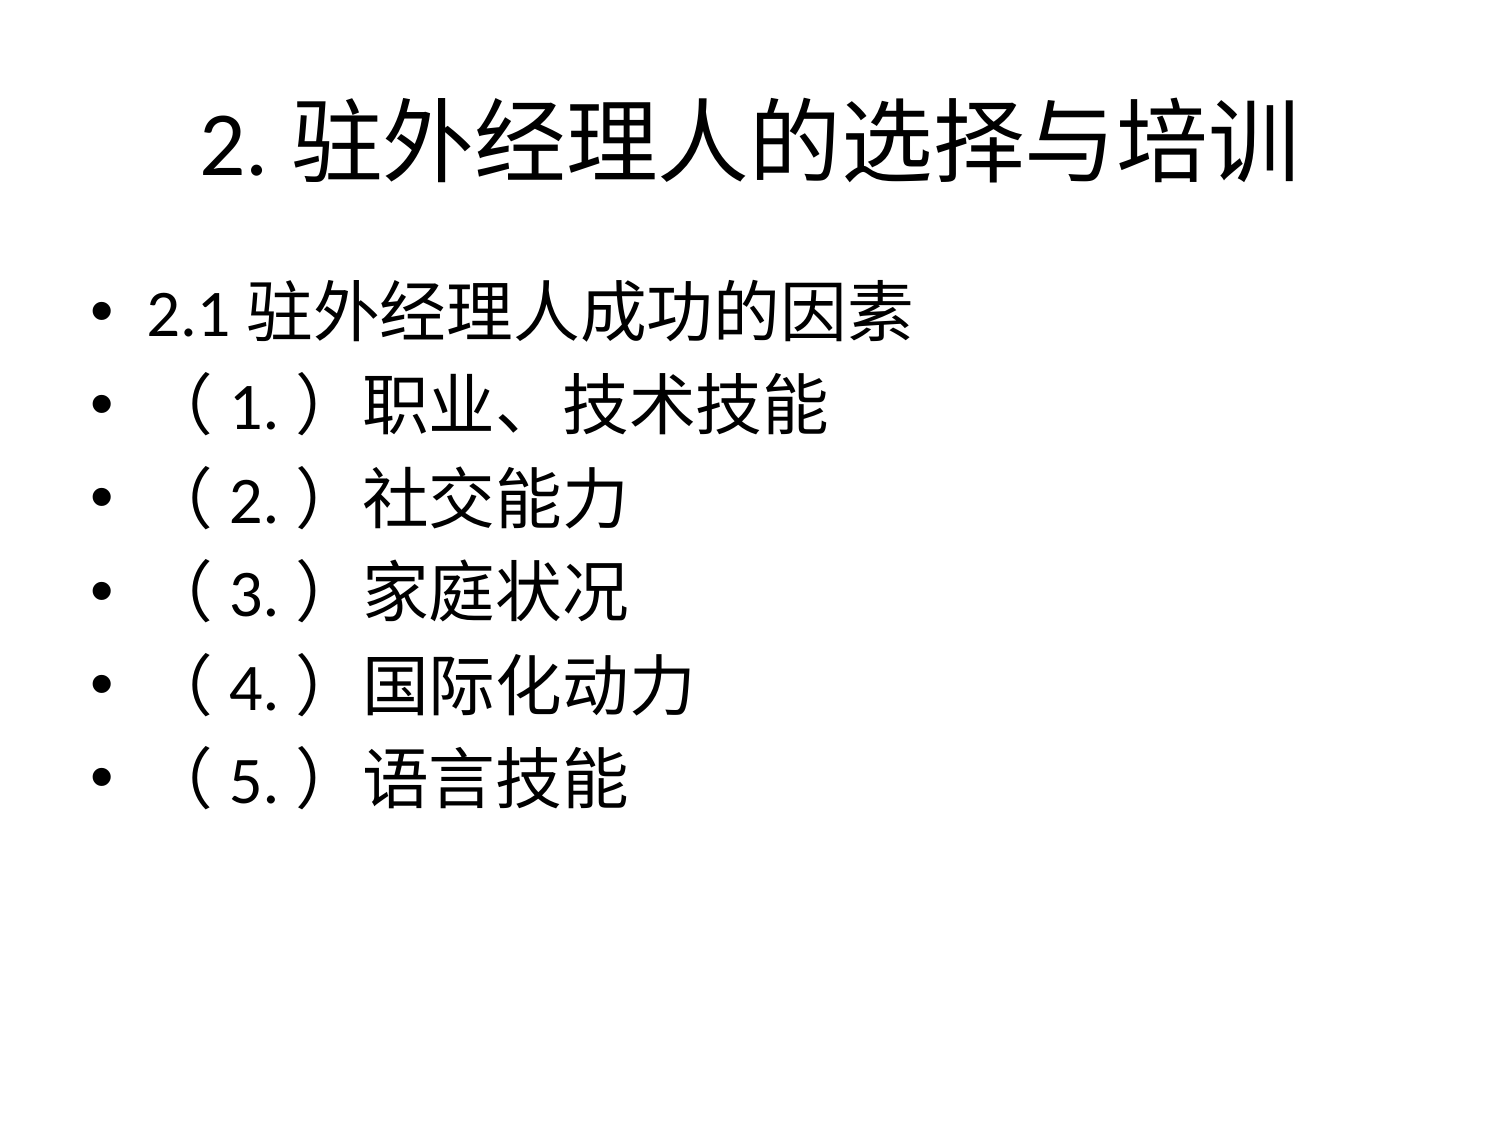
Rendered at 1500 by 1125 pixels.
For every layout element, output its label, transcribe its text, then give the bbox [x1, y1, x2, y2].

list 2.1驻外经理人成功的因素 （1.）职业、技术技能 （2.）社交能力 （3.）家庭状况 （4.）国际化动力 （5.）语言技能 [75, 262, 1425, 1005]
title 2.驻外经理人的选择与培训 [75, 45, 1425, 233]
